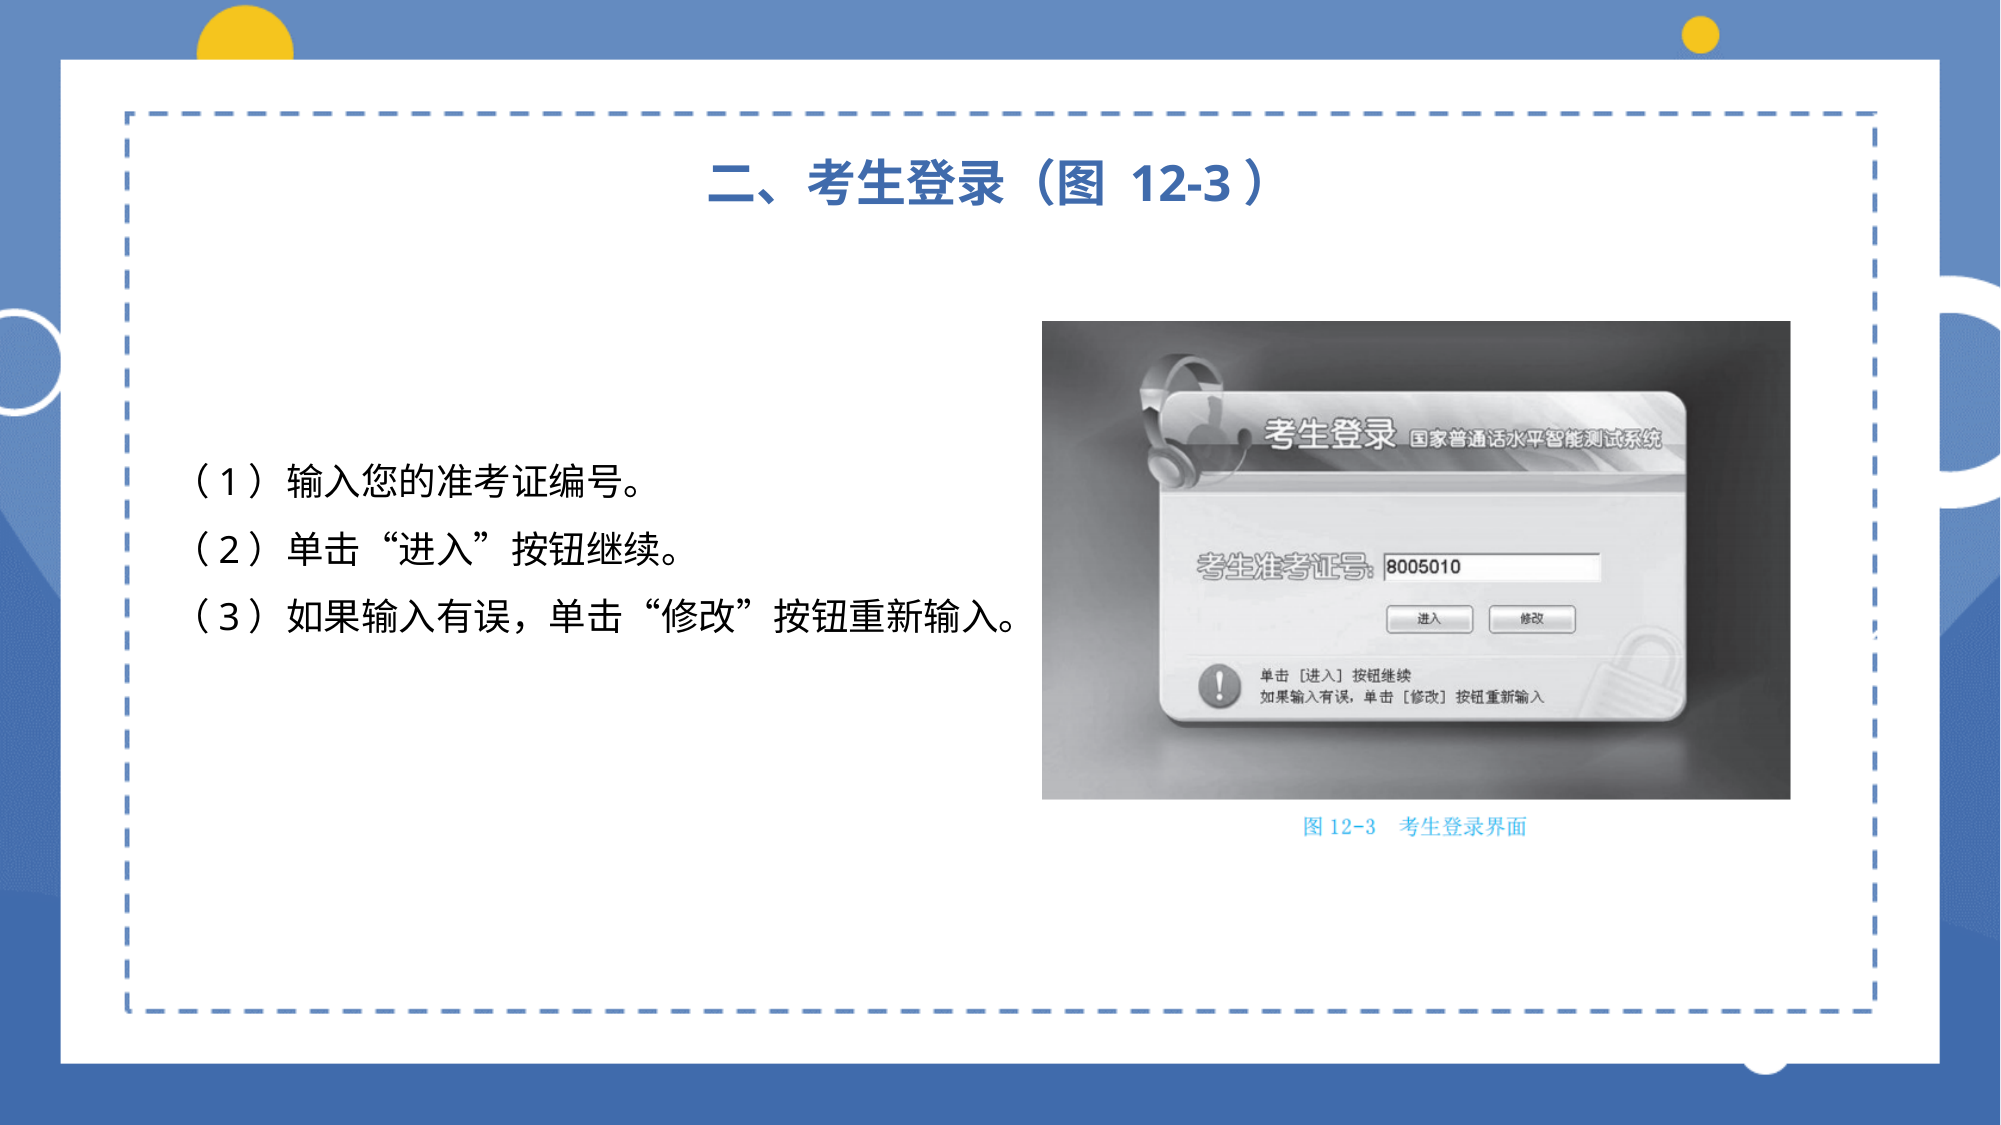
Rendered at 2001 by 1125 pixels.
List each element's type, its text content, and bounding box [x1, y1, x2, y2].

picture [0, 0, 2001, 1125]
text_box 二、考生登录（图 12-3） [691, 144, 1309, 220]
text_box （1）输入您的准考证编号。 （2）单击“进入”按钮继续。 （3）如果输入有误，单击“修改”按钮重新输入。 [157, 428, 1023, 646]
